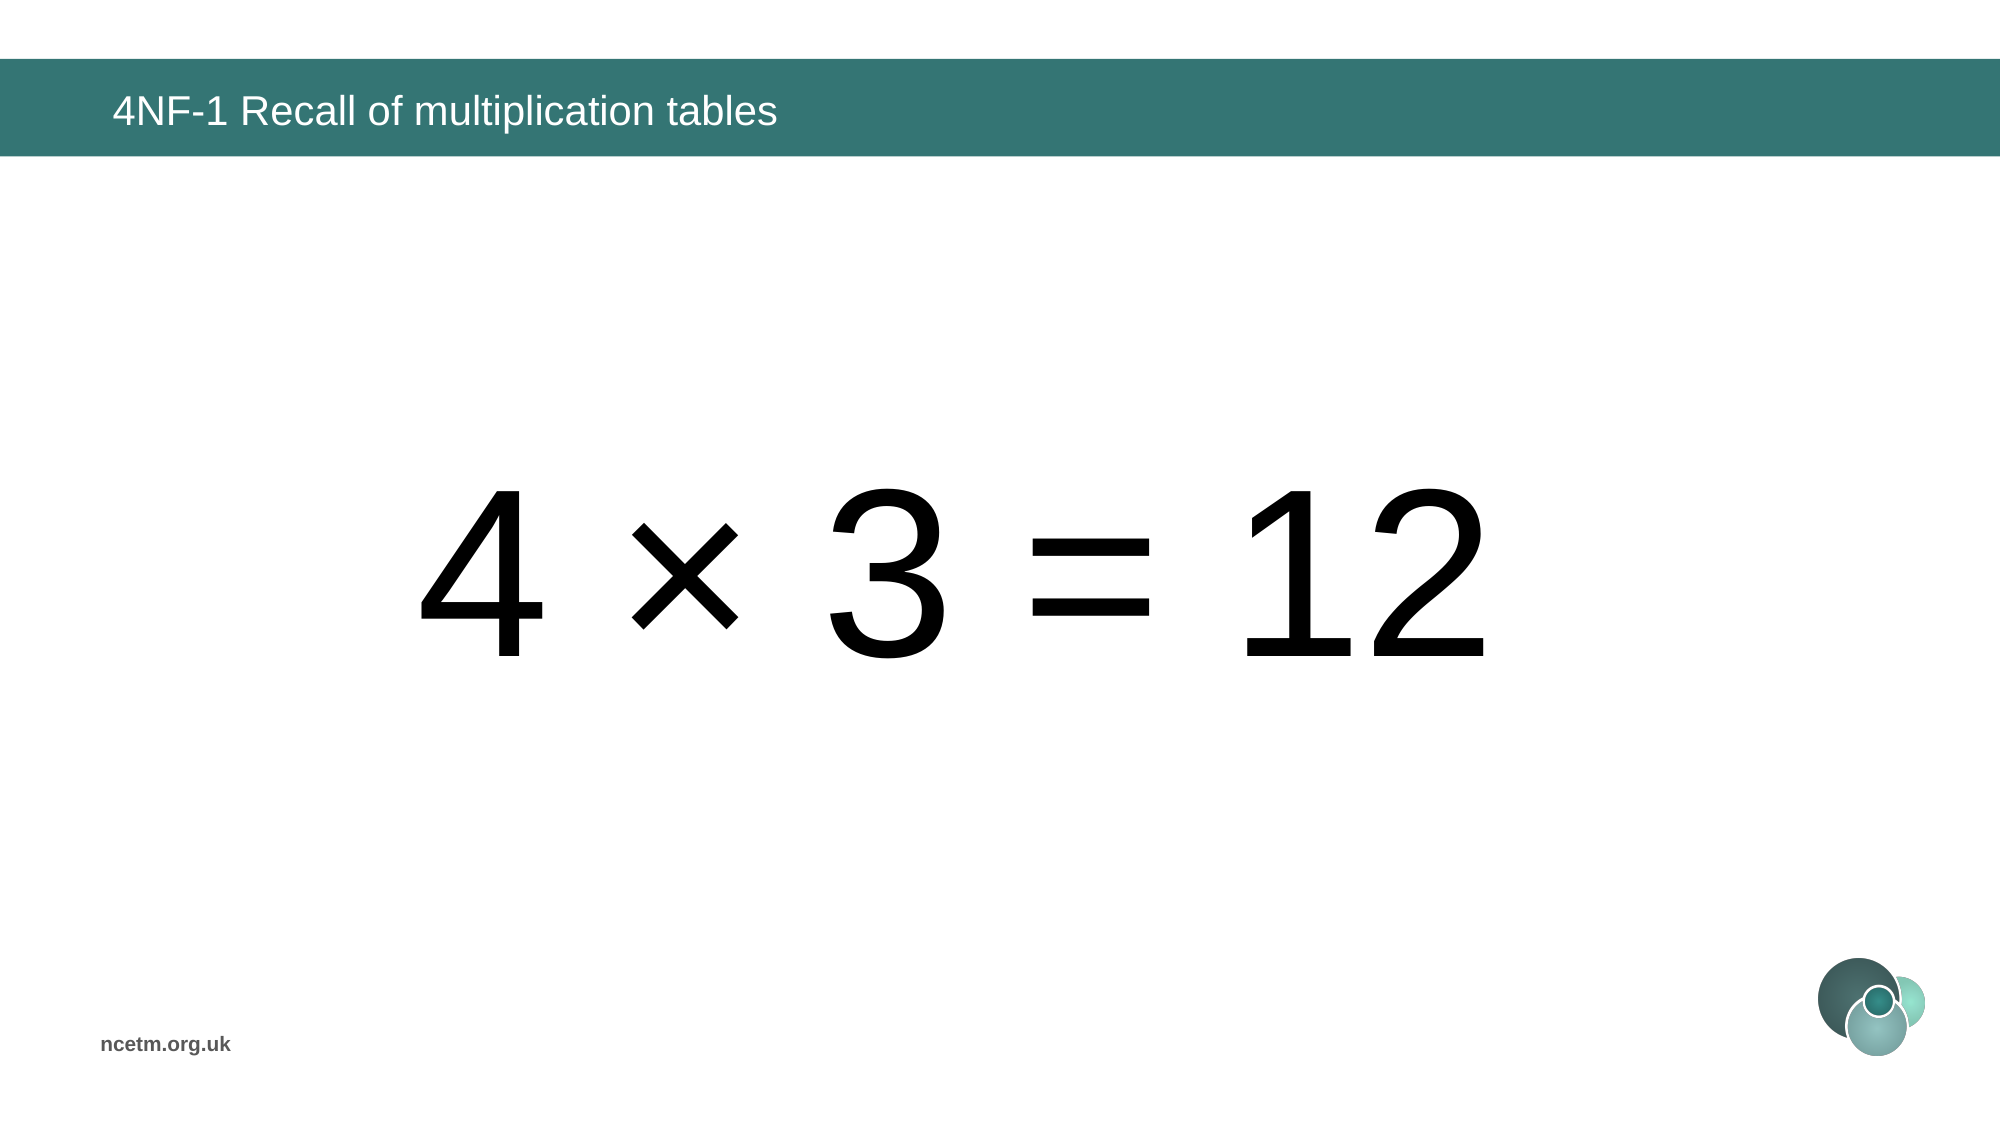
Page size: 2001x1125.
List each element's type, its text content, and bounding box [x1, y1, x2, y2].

title 4NF-1 Recall of multiplication tables [97, 76, 1945, 147]
picture [1818, 958, 1925, 1056]
text_box 12 [1214, 409, 1511, 712]
text_box 4 × 3 = [401, 409, 1214, 712]
